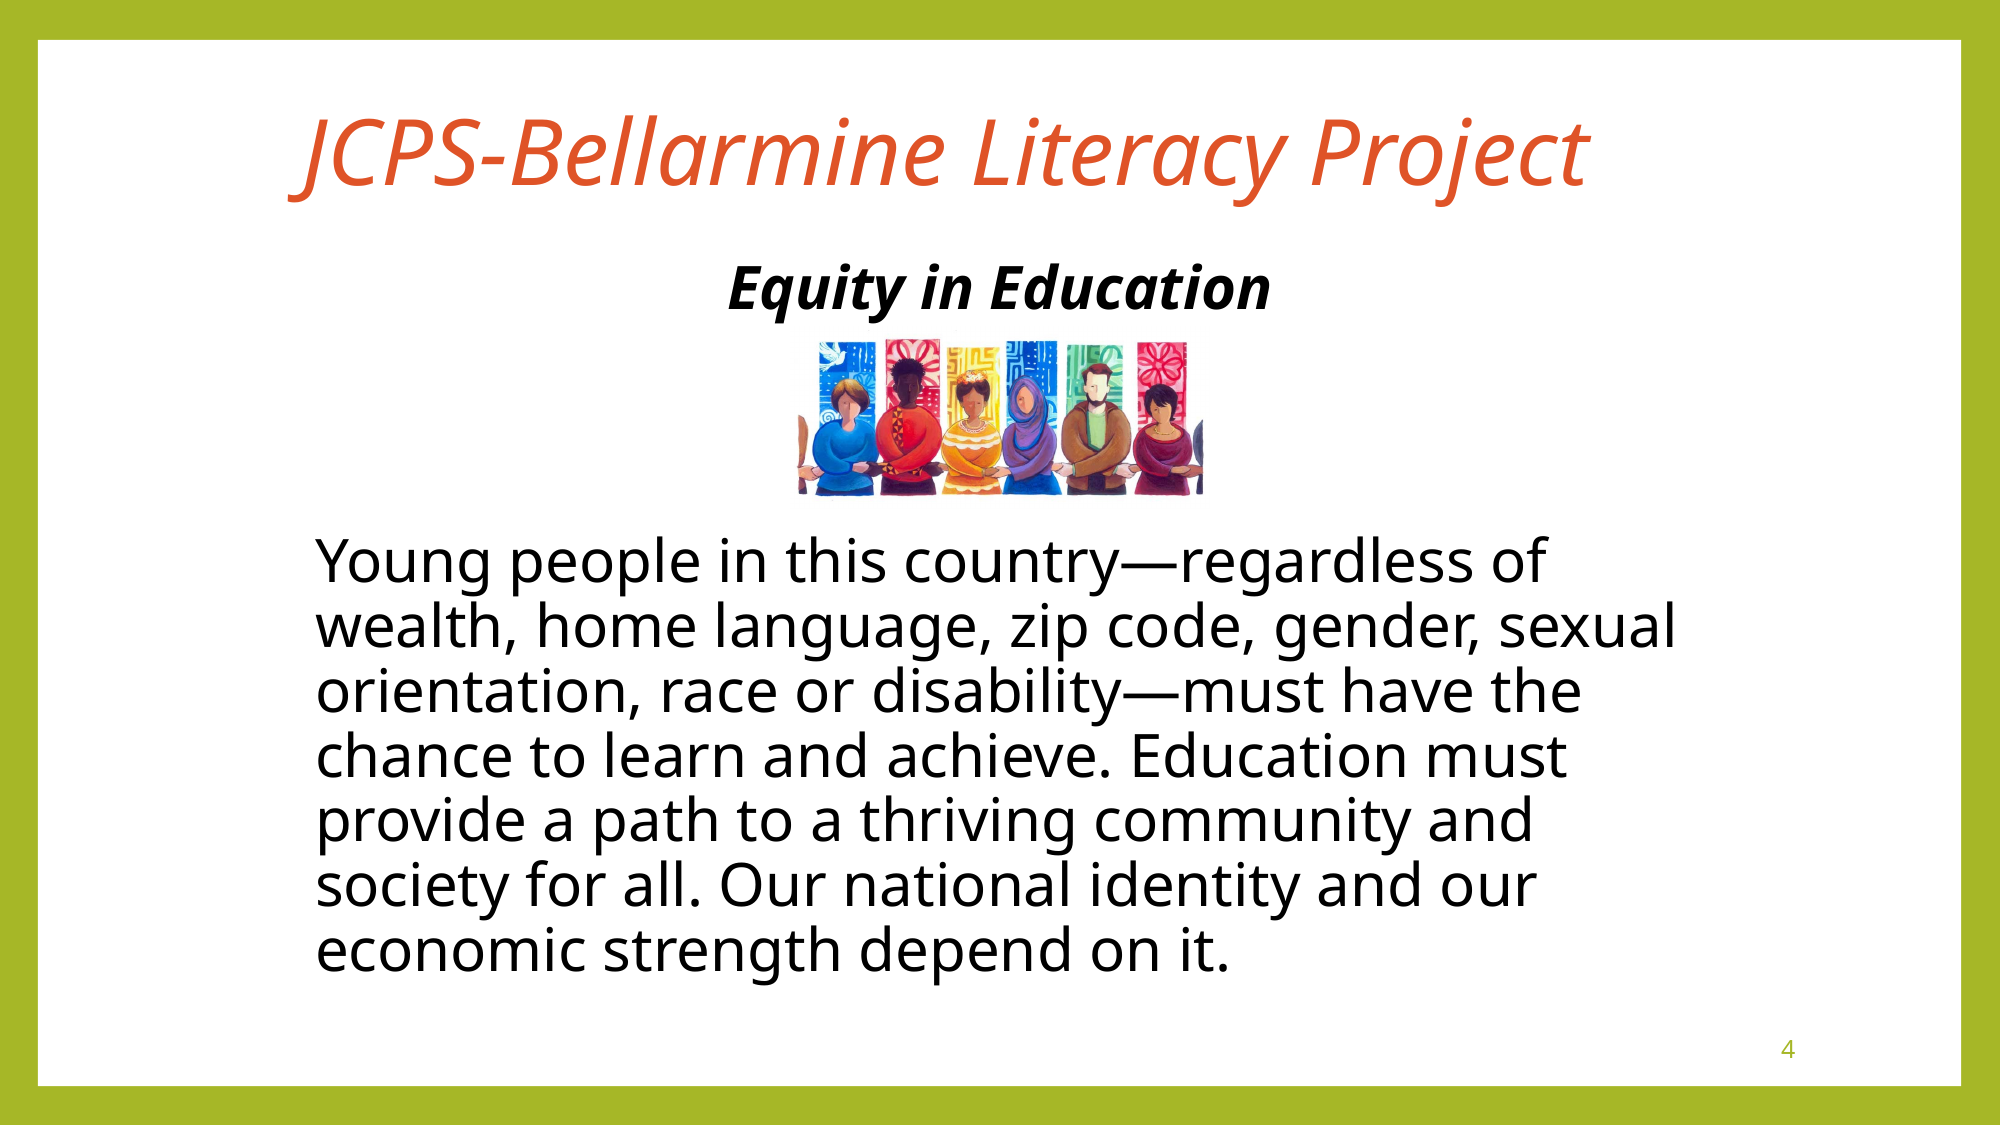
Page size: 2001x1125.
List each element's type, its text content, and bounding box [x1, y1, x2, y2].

slide_number 4 [1530, 1020, 1811, 1081]
picture [789, 326, 1211, 509]
title JCPS-Bellarmine Literacy Project [287, 62, 1713, 250]
list Equity in Education Young people in this country—regardless of wealth, home language, zip code, gender, sexual orientation, race or disability—must have the chance to learn and achieve. Education must provide a path to a thriving community and society for all. Our national identity and our economic strength depend on it. [300, 249, 1700, 1050]
